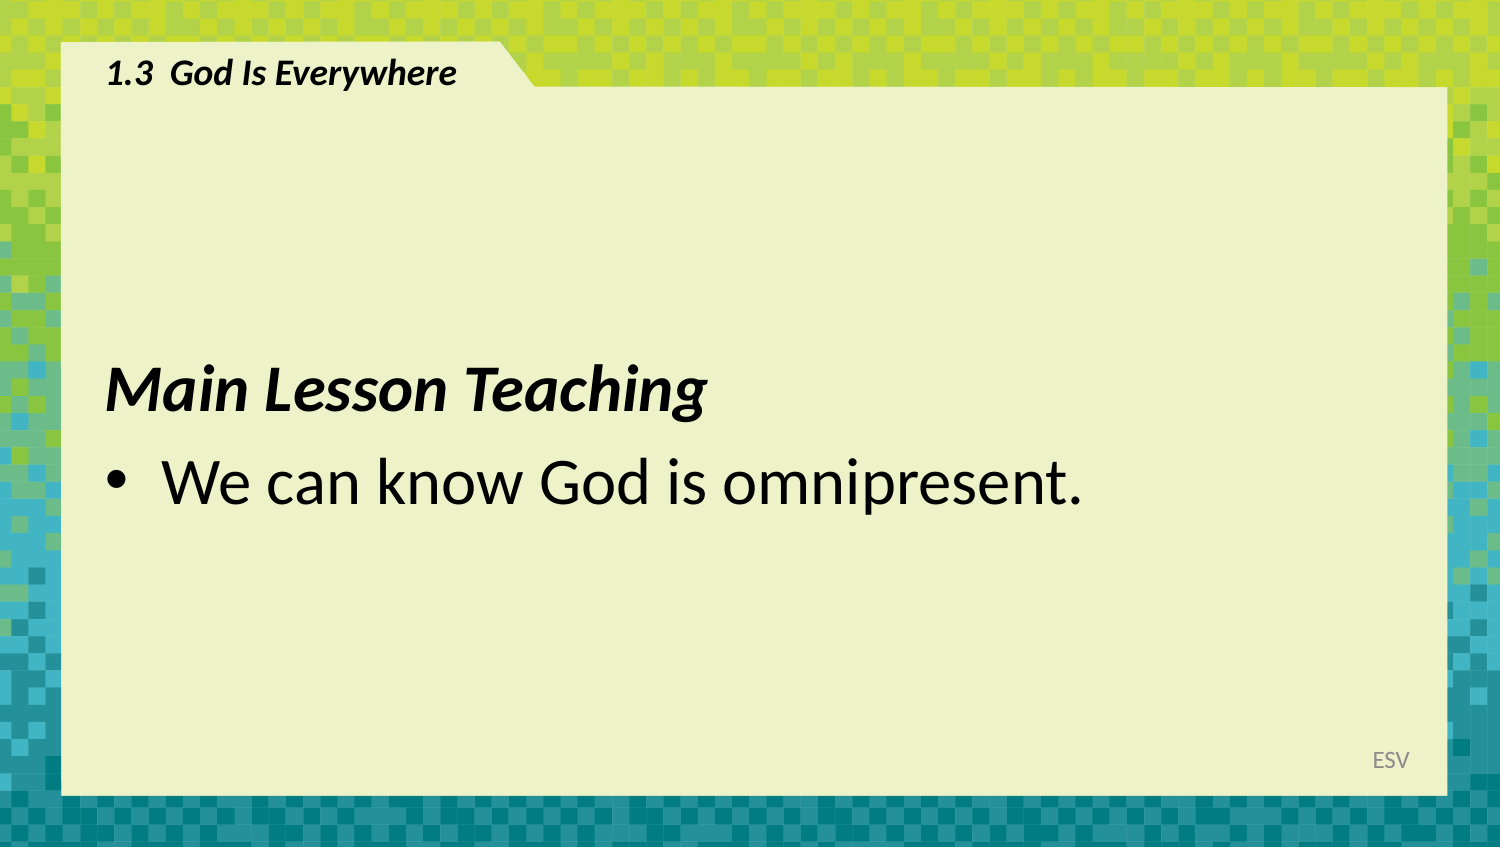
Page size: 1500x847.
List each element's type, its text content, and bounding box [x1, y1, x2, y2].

list Main Lesson Teaching We can know God is omnipresent. [89, 141, 1403, 722]
title 1.3 God Is Everywhere [89, 33, 1420, 108]
footer ESV [950, 736, 1425, 782]
picture [0, 0, 1500, 847]
